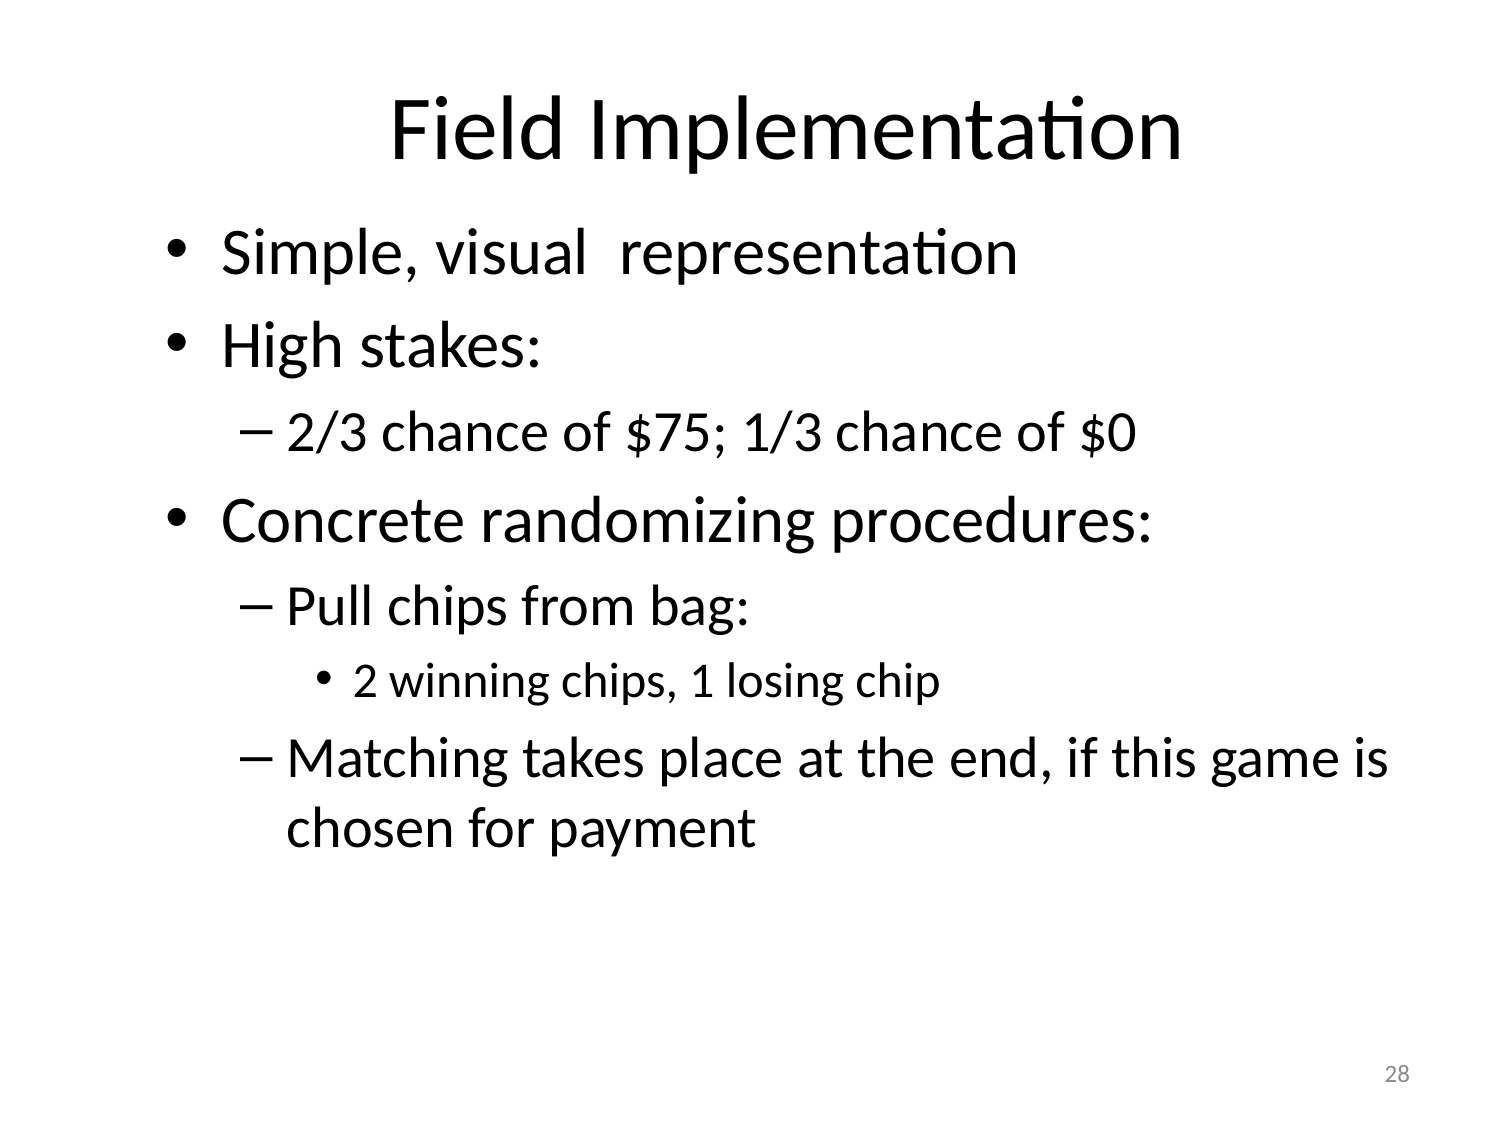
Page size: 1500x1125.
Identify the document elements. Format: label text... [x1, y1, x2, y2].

title Field Implementation [150, 45, 1425, 200]
slide_number 28 [1074, 1042, 1425, 1103]
list Simple, visual representation High stakes: 2/3 chance of $75; 1/3 chance of $0 Concrete randomizing procedures: Pull chips from bag: 2 winning chips, 1 losing chip Matching takes place at the end, if this game is chosen for payment [150, 200, 1425, 1063]
